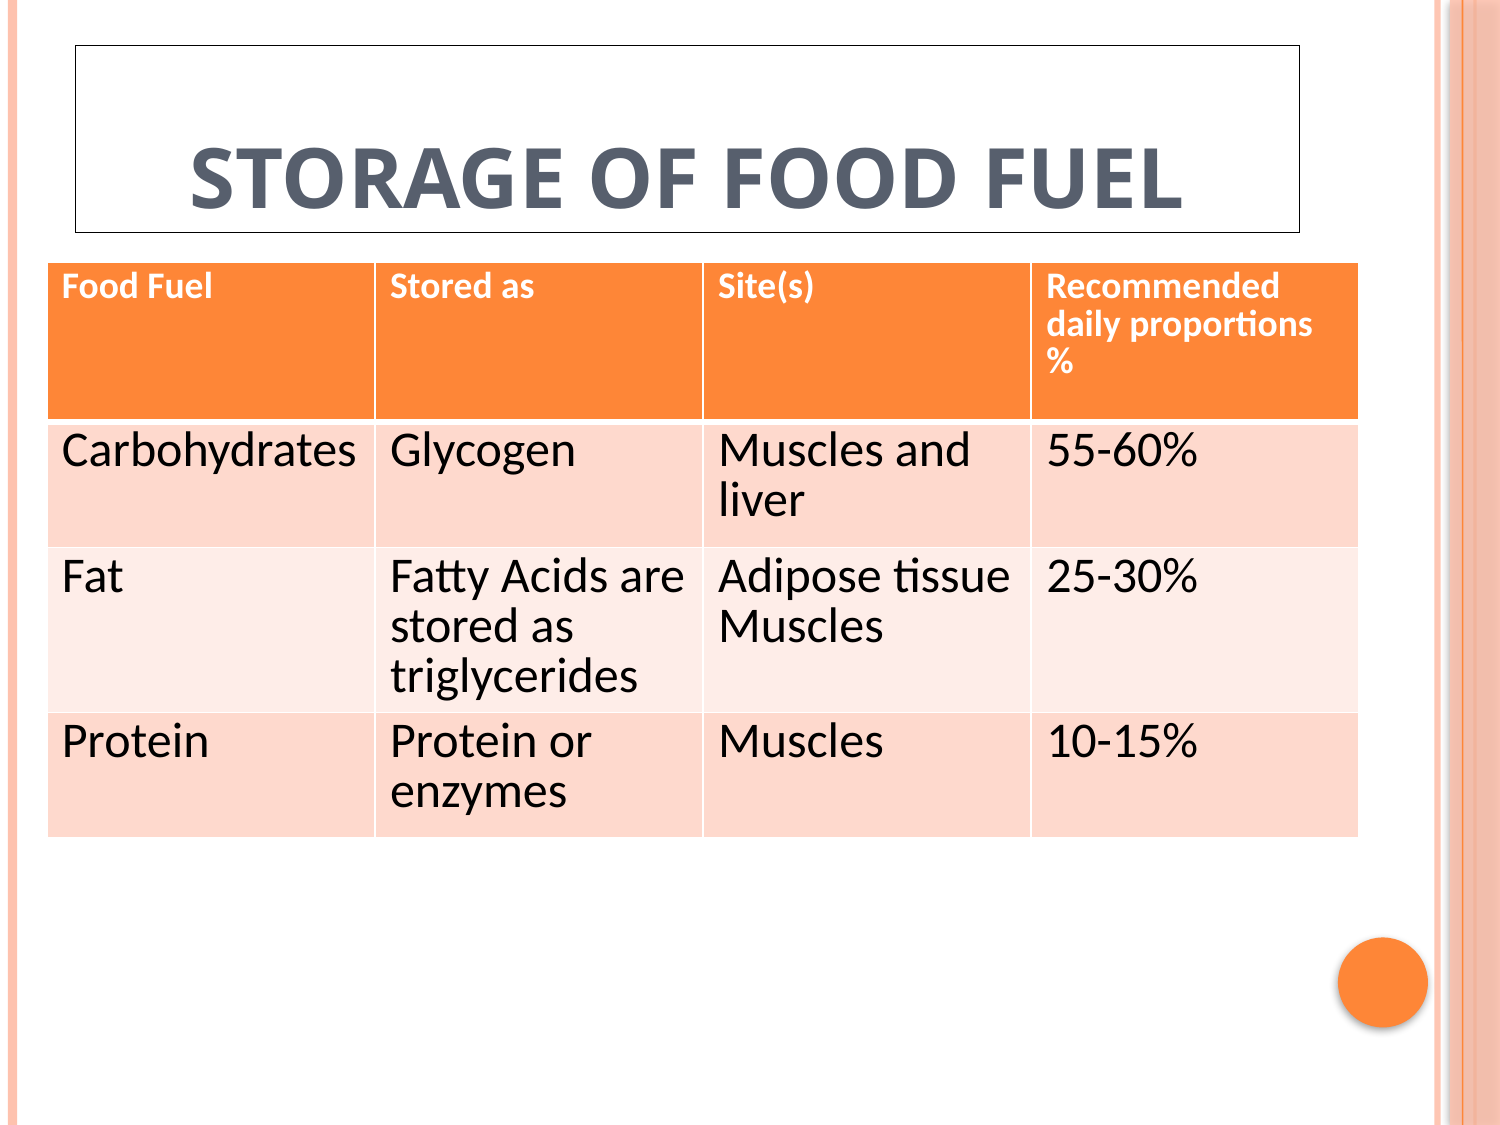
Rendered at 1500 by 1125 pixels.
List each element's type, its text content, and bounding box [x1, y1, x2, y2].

table_header Recommended daily proportions % [1032, 263, 1358, 419]
title STORAGE OF FOOD FUEL [75, 45, 1300, 233]
table_cell 25-30% [1032, 548, 1358, 712]
table_cell Fatty Acids are stored as triglycerides [376, 548, 702, 712]
table_cell Glycogen [376, 425, 702, 547]
table_cell Protein or enzymes [376, 713, 702, 837]
table_cell Muscles [704, 713, 1030, 837]
table_cell Protein [48, 713, 374, 837]
table_cell Carbohydrates [48, 425, 374, 547]
table_cell Fat [48, 548, 374, 712]
table_header Stored as [376, 263, 702, 419]
table_header Site(s) [704, 263, 1030, 419]
table_header Food Fuel [48, 263, 374, 419]
table_cell 55-60% [1032, 425, 1358, 547]
table_cell Muscles and liver [704, 425, 1030, 547]
table_cell Adipose tissue Muscles [704, 548, 1030, 712]
table_cell 10-15% [1032, 713, 1358, 837]
